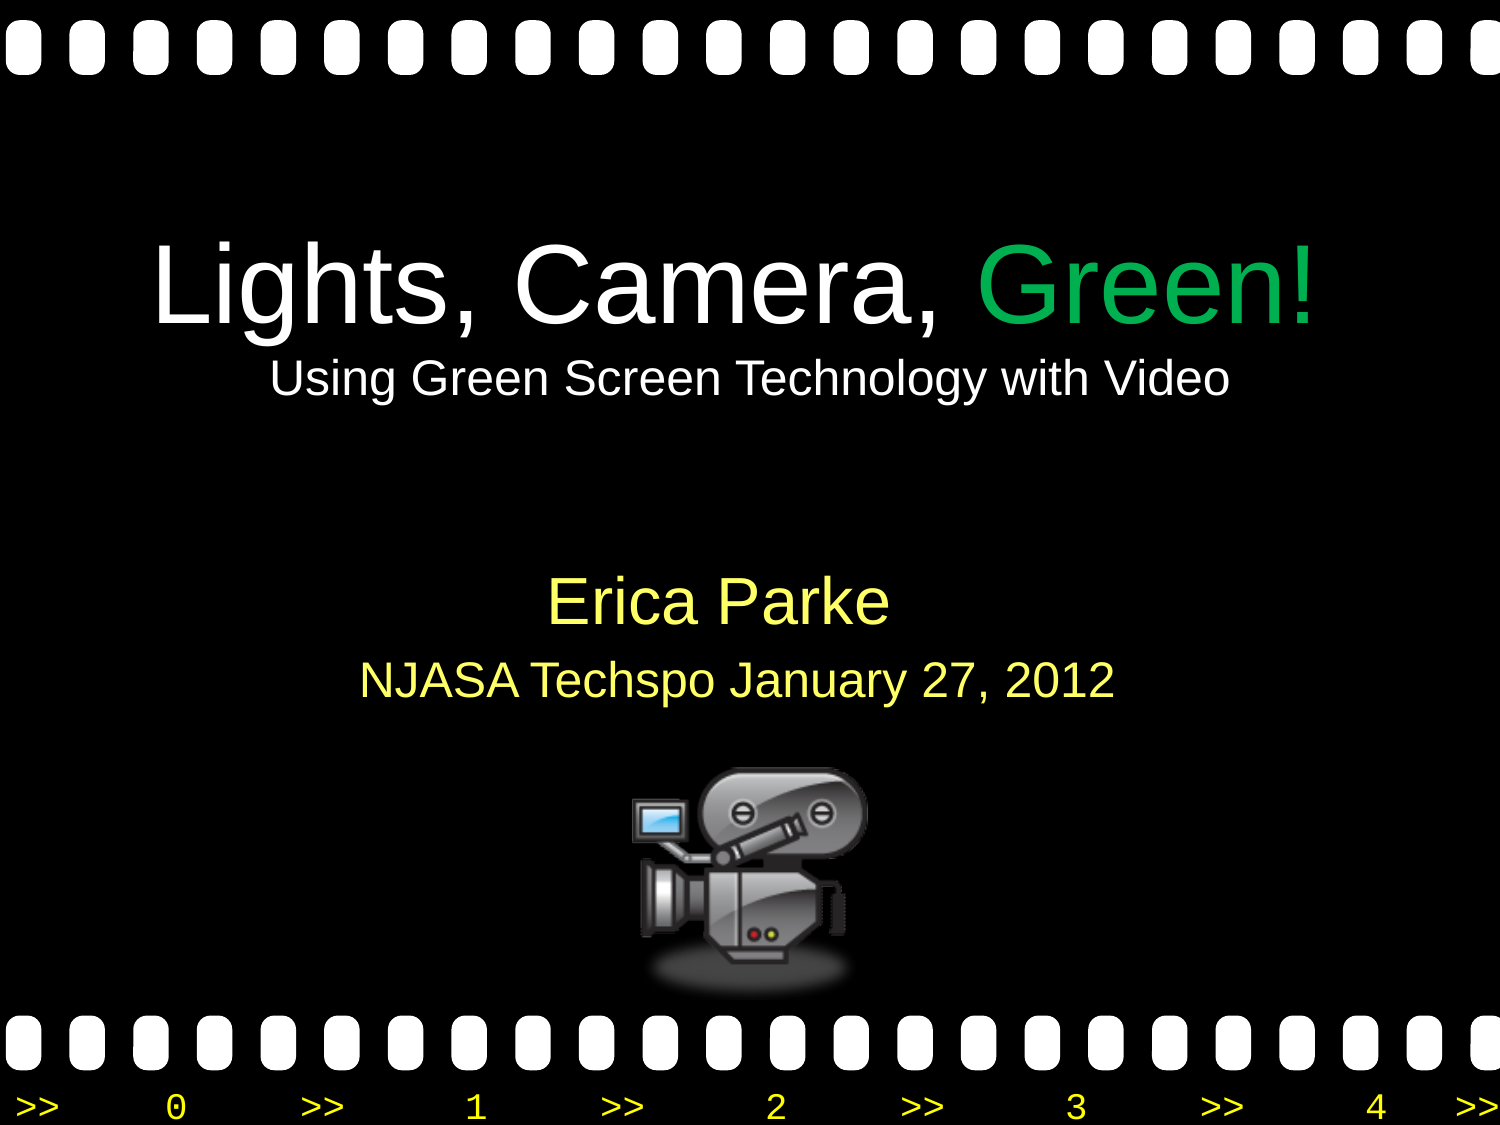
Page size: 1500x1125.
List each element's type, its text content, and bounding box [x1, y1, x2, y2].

title Lights, Camera, Green! Using Green Screen Technology with Video [112, 187, 1388, 429]
subtitle Erica Parke NJASA Techspo January 27, 2012 [137, 549, 1338, 888]
picture [624, 749, 876, 1001]
